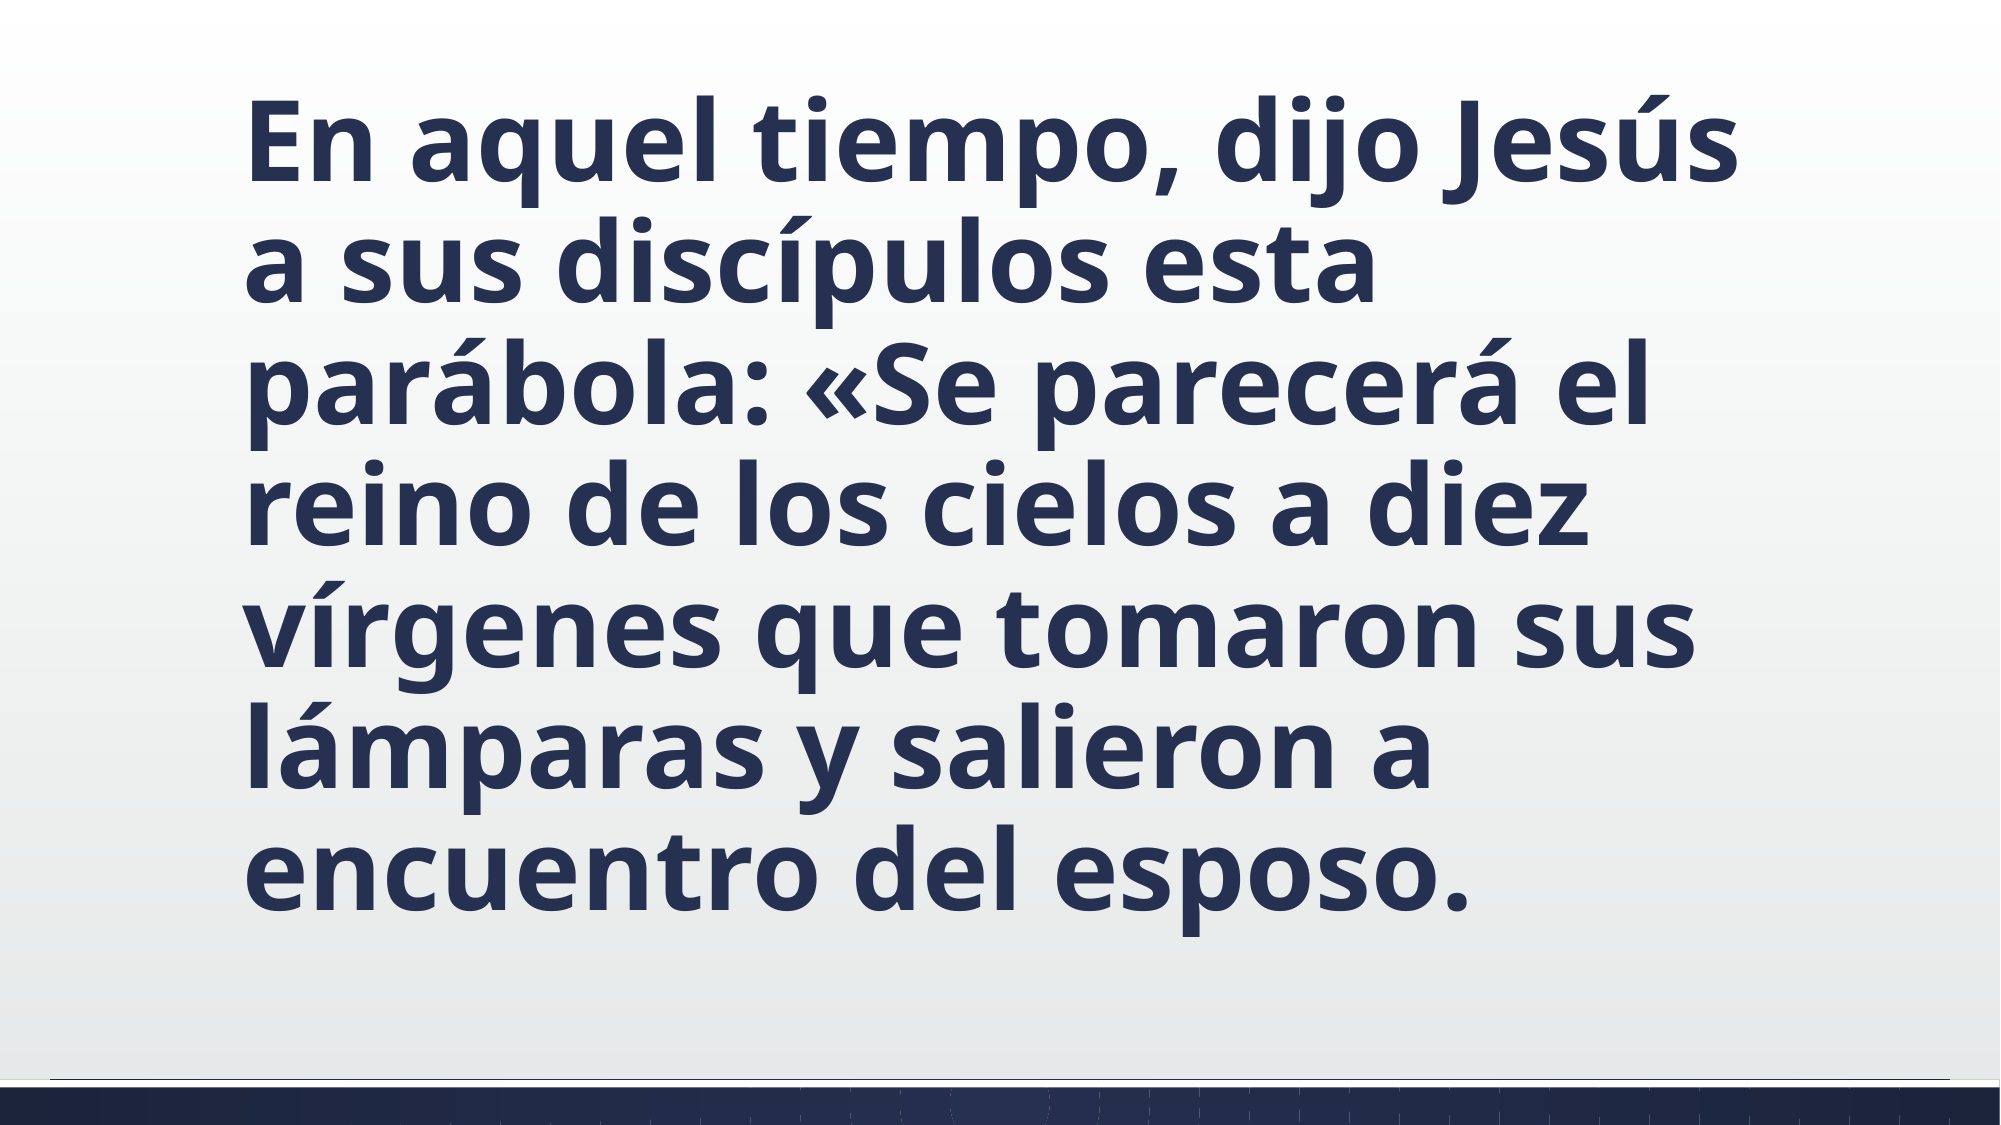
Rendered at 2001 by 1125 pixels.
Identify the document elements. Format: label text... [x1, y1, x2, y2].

list En aquel tiempo, dijo Jesús a sus discípulos esta parábola: «Se parecerá el reino de los cielos a diez vírgenes que tomaron sus lámparas y salieron a encuentro del esposo. [219, 76, 1780, 990]
